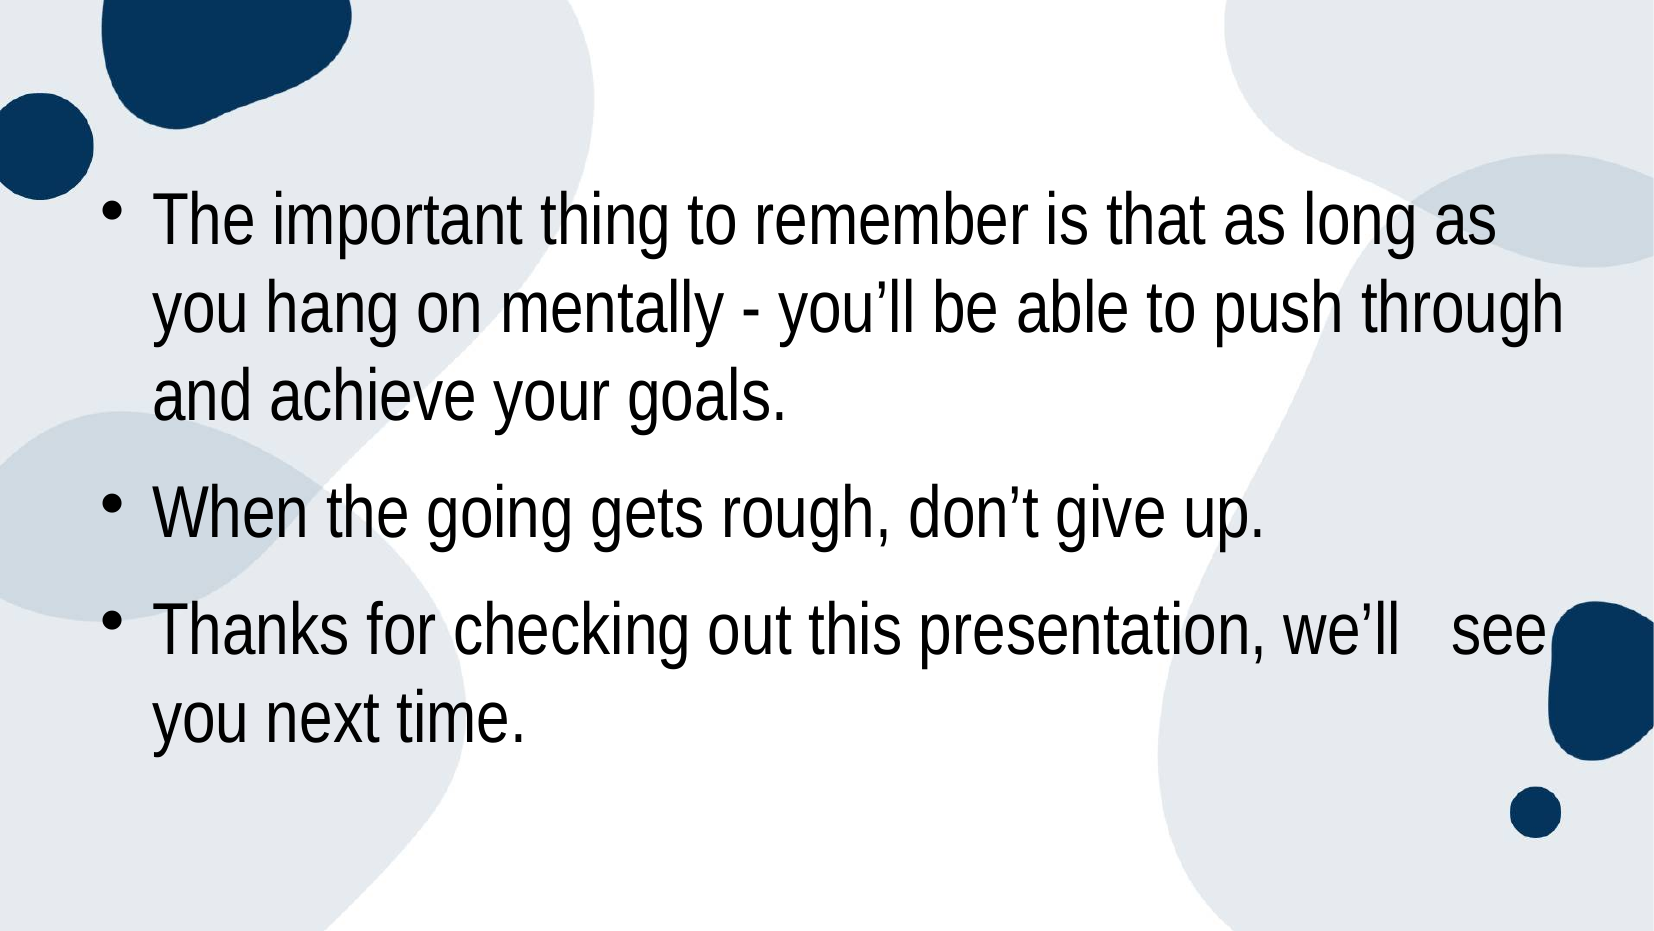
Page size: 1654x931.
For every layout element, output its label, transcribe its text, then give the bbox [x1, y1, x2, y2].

list The important thing to remember is that as long as you hang on mentally - you’ll be able to push through and achieve your goals. When the going gets rough, don’t give up. Thanks for checking out this presentation, we’ll see you next time. [82, 170, 1571, 760]
picture [0, 0, 1654, 931]
